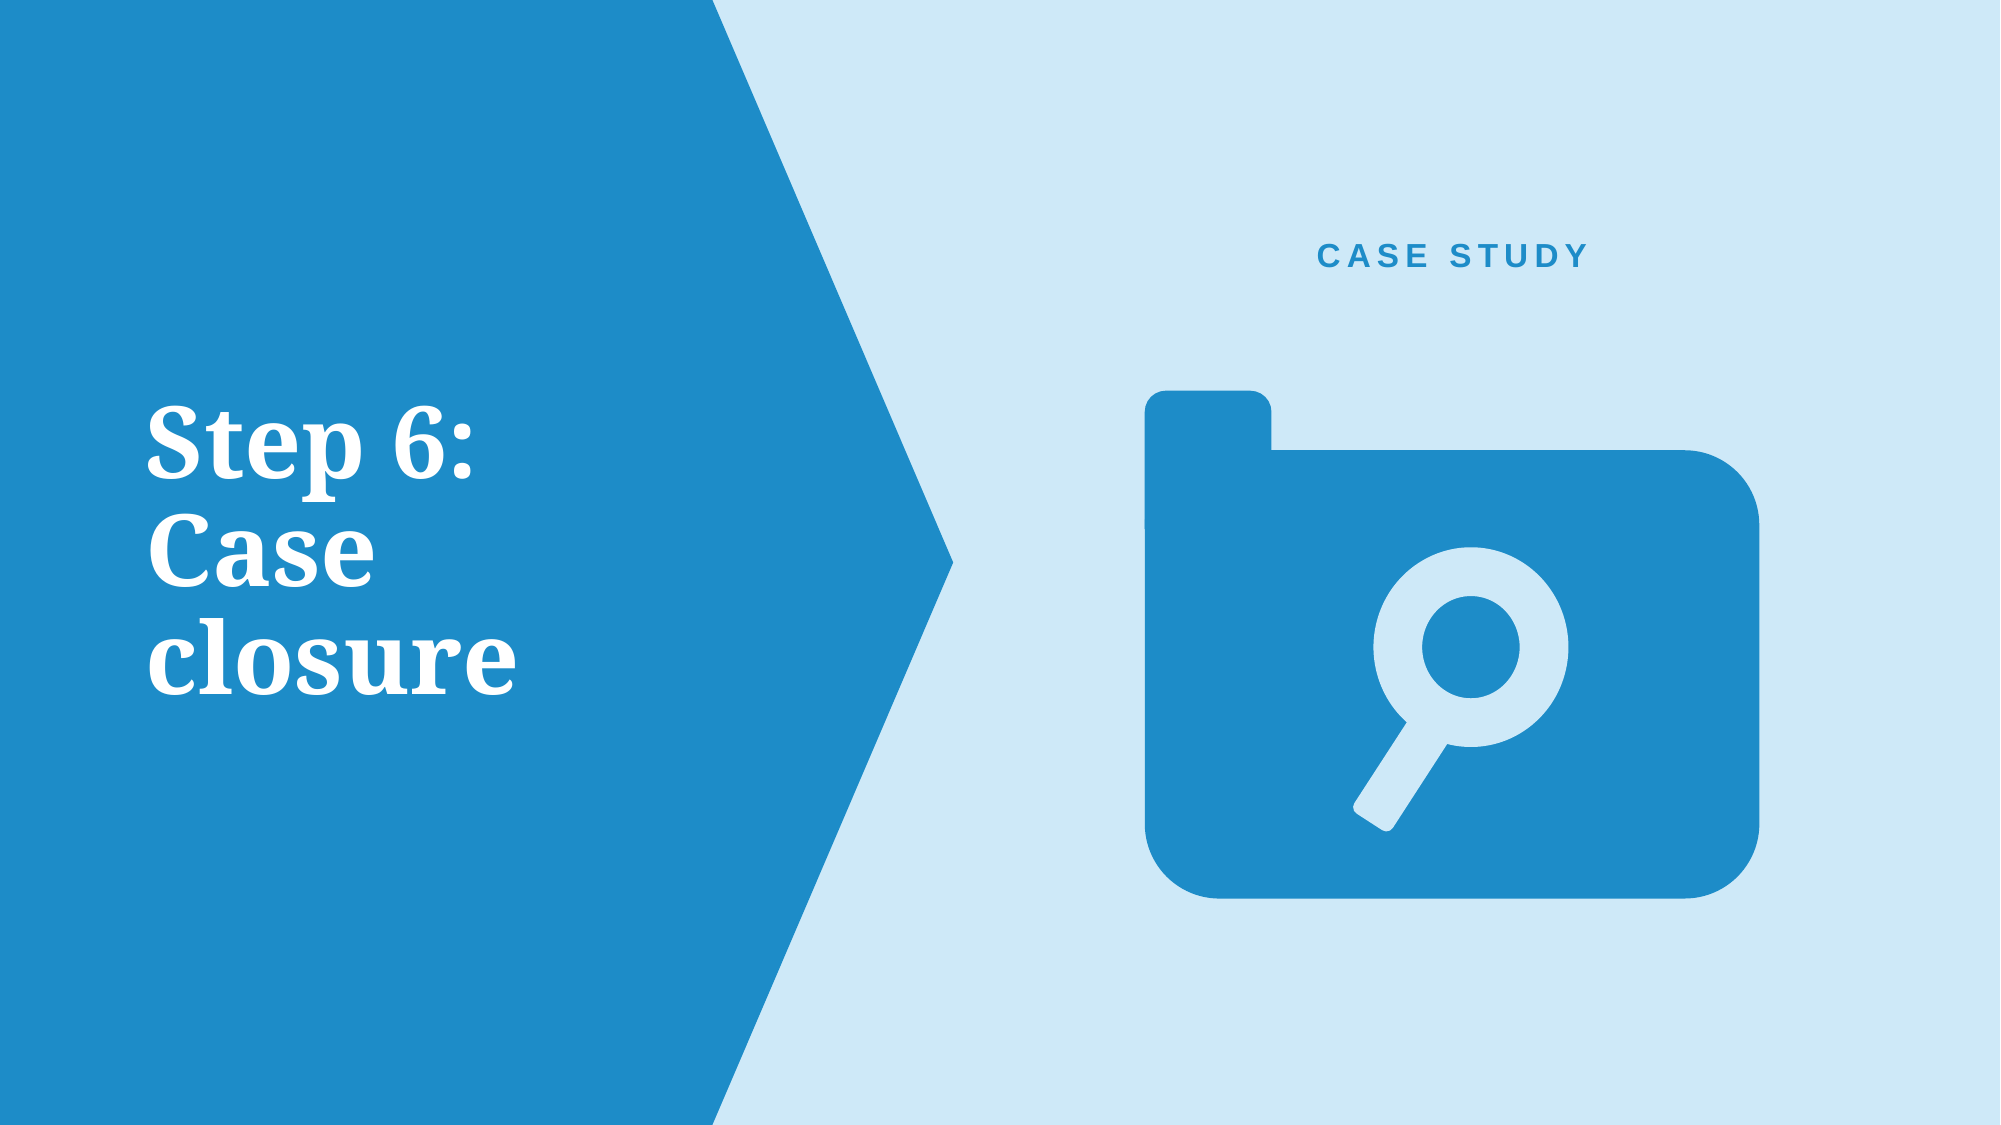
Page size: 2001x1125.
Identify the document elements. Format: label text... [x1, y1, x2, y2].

text_box CASE STUDY [1046, 226, 1858, 282]
title Step 6: Case closure [130, 508, 790, 601]
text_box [1144, 390, 1760, 899]
